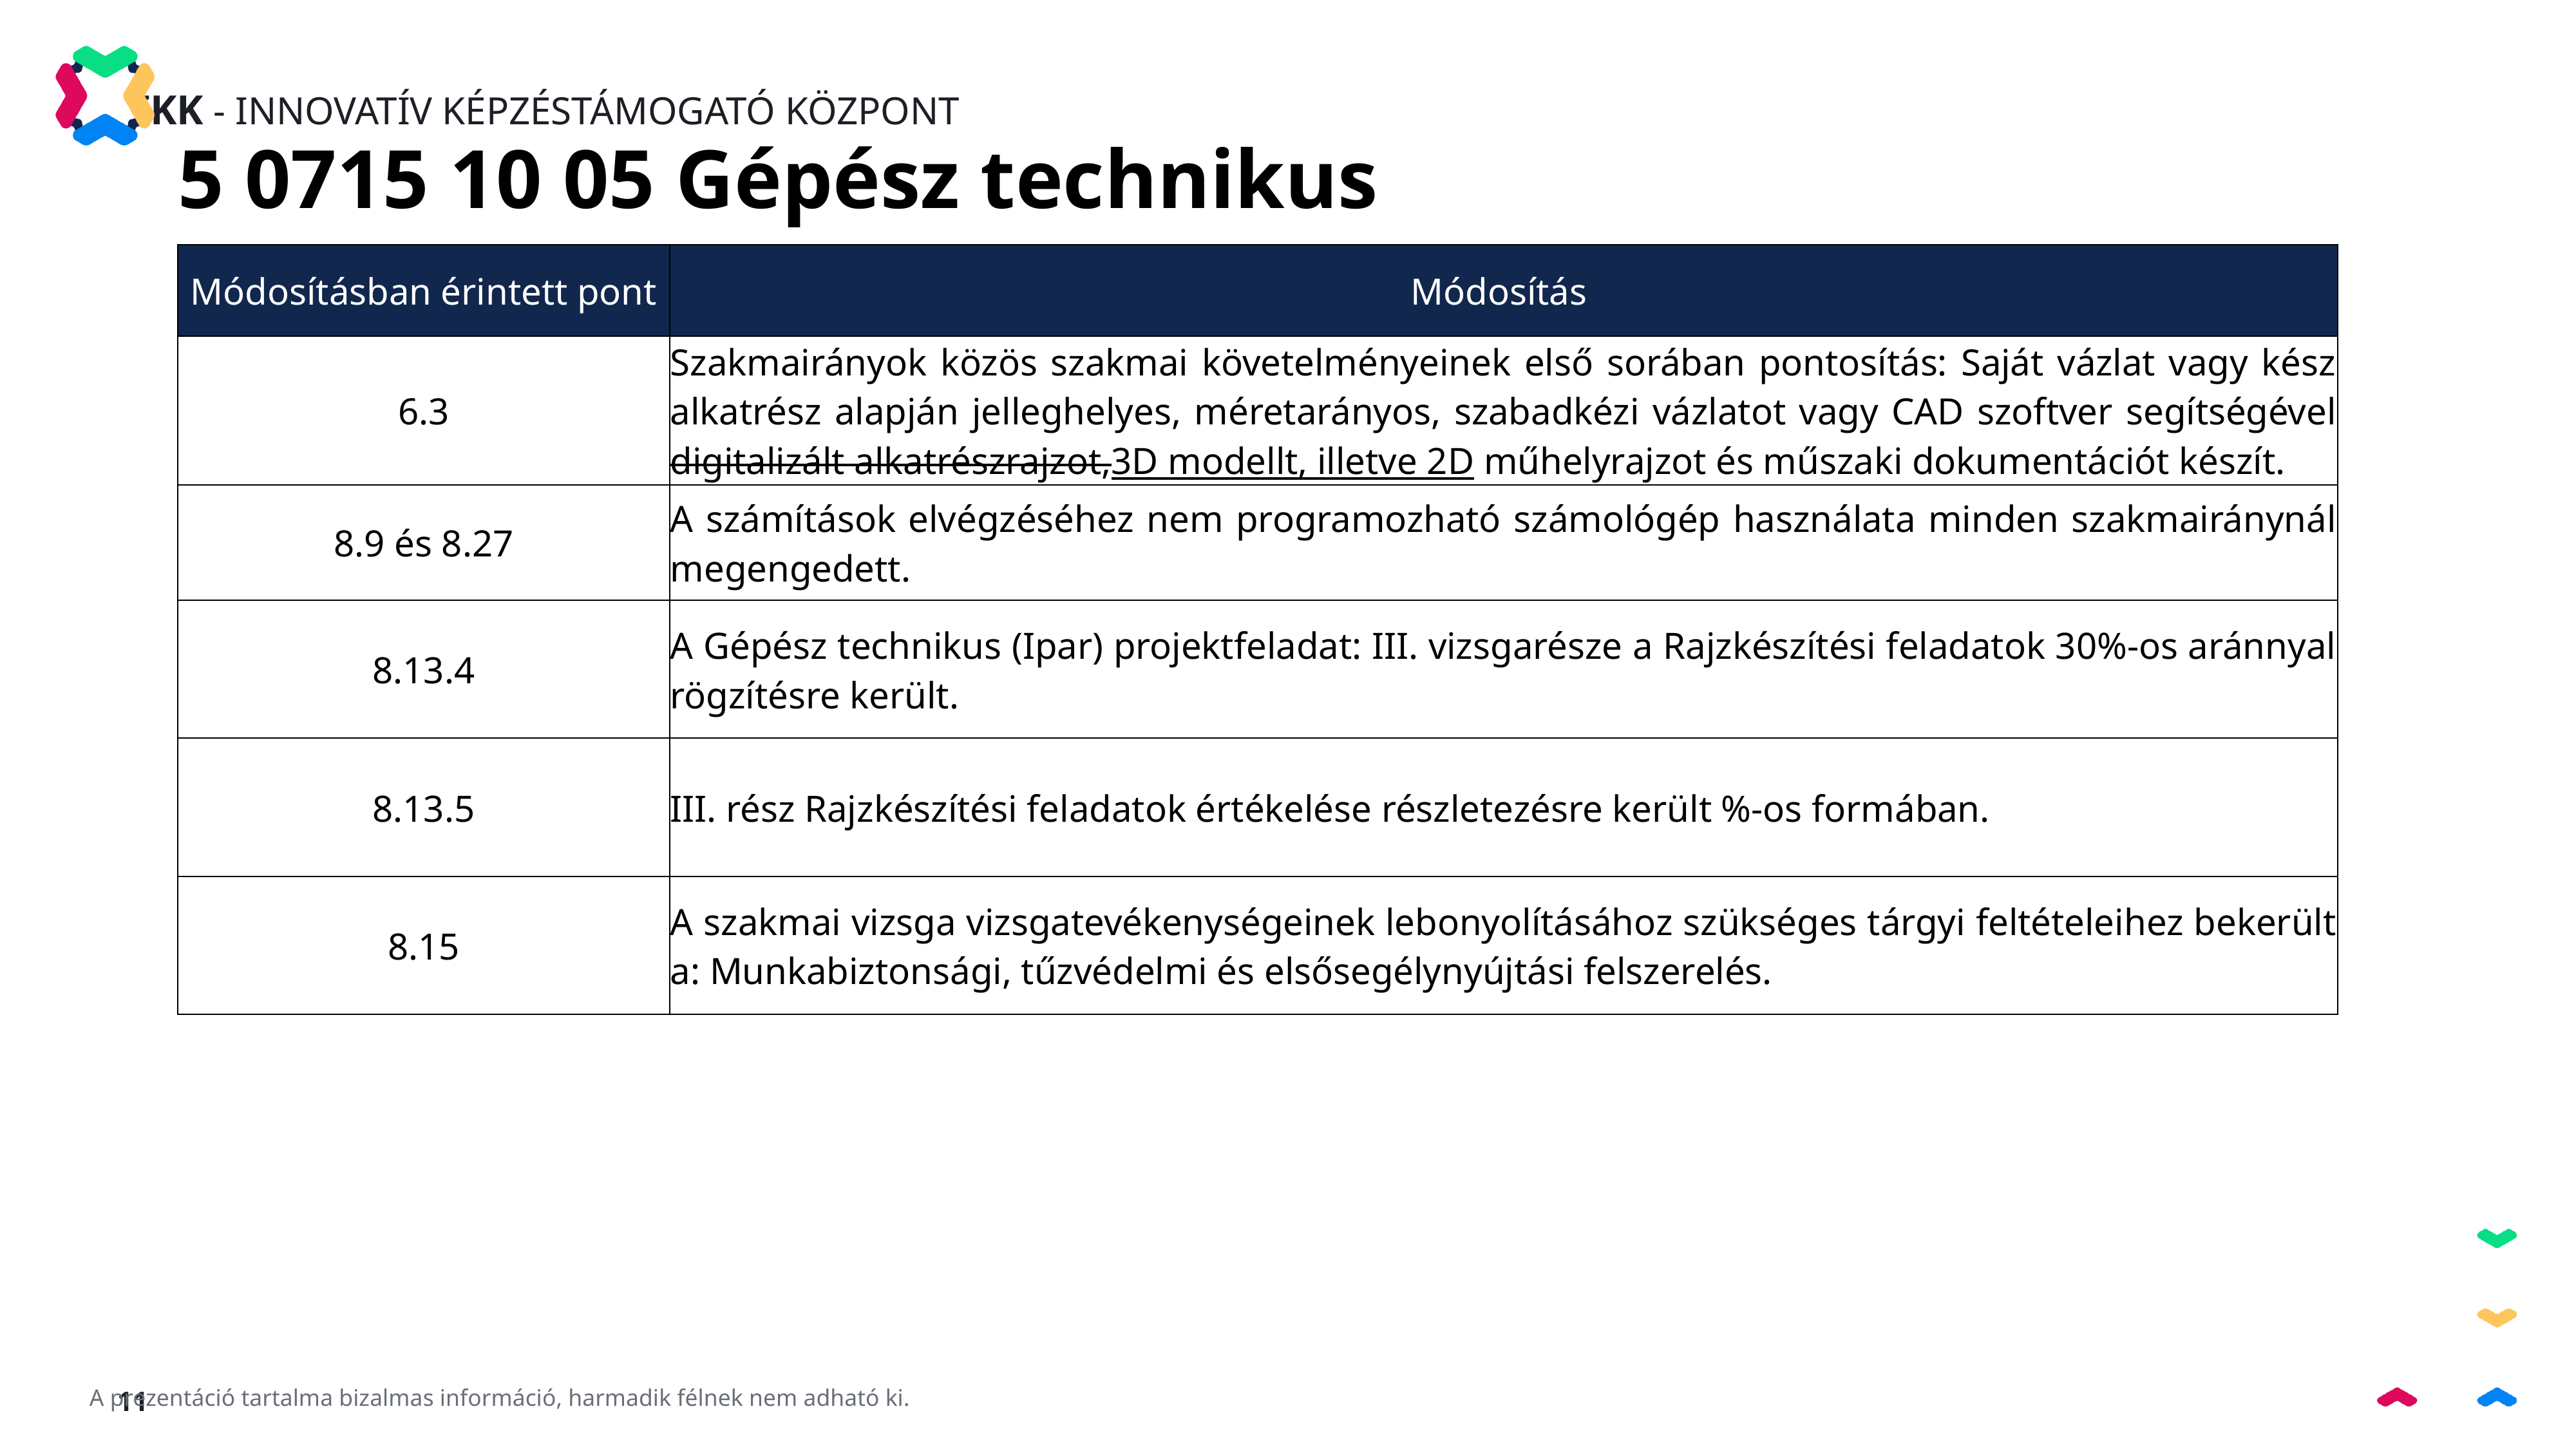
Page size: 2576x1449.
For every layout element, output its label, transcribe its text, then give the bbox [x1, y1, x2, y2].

table_cell 6.3 [178, 337, 669, 484]
picture [55, 46, 155, 146]
table_cell 8.13.5 [178, 739, 669, 876]
picture [2377, 1229, 2517, 1406]
table_header Módosításban érintett pont [178, 245, 669, 336]
table_cell III. rész Rajzkészítési feladatok értékelése részletezésre került %-os formában. [670, 739, 2337, 876]
table_cell 8.15 [178, 877, 669, 1014]
table_cell 8.13.4 [178, 601, 669, 737]
table_cell A számítások elvégzéséhez nem programozható számológép használata minden szakmairánynál megengedett. [670, 486, 2337, 600]
table_header Módosítás [670, 245, 2337, 336]
table_cell A szakmai vizsga vizsgatevékenységeinek lebonyolításához szükséges tárgyi feltételeihez bekerült a: Munkabiztonsági, tűzvédelmi és elsősegélynyújtási felszerelés. [670, 877, 2337, 1014]
list 5 0715 10 05 Gépész technikus [178, 128, 2338, 200]
table_cell 8.9 és 8.27 [178, 486, 669, 600]
table_cell Szakmairányok közös szakmai követelményeinek első sorában pontosítás: Saját vázlat vagy kész alkatrész alapján jelleghelyes, méretarányos, szabadkézi vázlatot vagy CAD szoftver segítségével digitalizált alkatrészrajzot,3D modellt, illetve 2D műhelyrajzot és műszaki dokumentációt készít. [670, 337, 2337, 484]
table_cell A Gépész technikus (Ipar) projektfeladat: III. vizsgarésze a Rajzkészítési feladatok 30%-os aránnyal rögzítésre került. [670, 601, 2337, 737]
